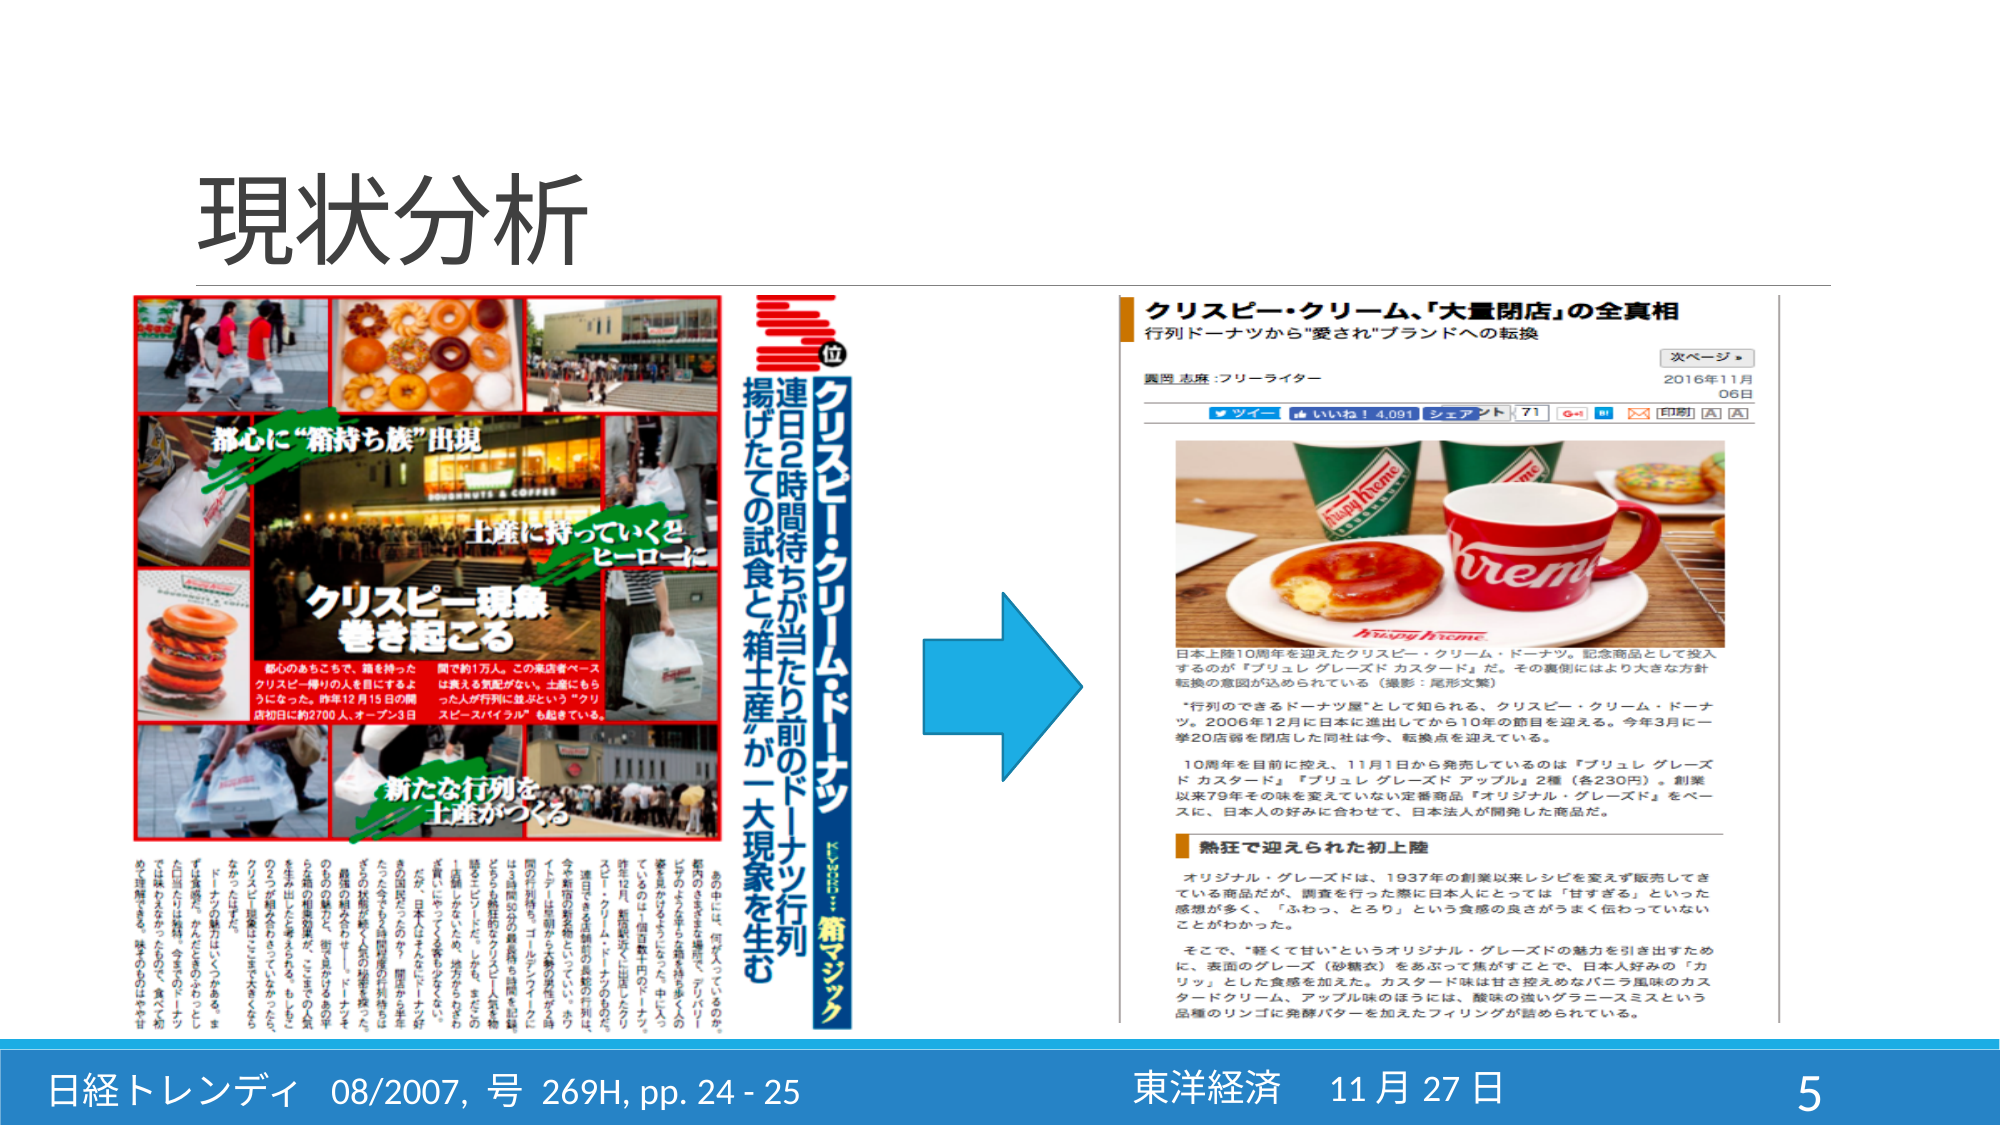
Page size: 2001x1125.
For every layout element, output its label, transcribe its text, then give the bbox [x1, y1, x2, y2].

text_box 東洋経済 11月27日 [1089, 1047, 1558, 1125]
picture [1110, 294, 1792, 1024]
picture [113, 294, 867, 1037]
slide_number 5 [1624, 1059, 1840, 1120]
list [238, 285, 1889, 945]
title 現状分析 [180, 47, 1830, 285]
text_box [922, 591, 1084, 782]
text_box 日経トレンディ 08/2007, 号 269H, pp. 24 - 25 [30, 1059, 817, 1120]
